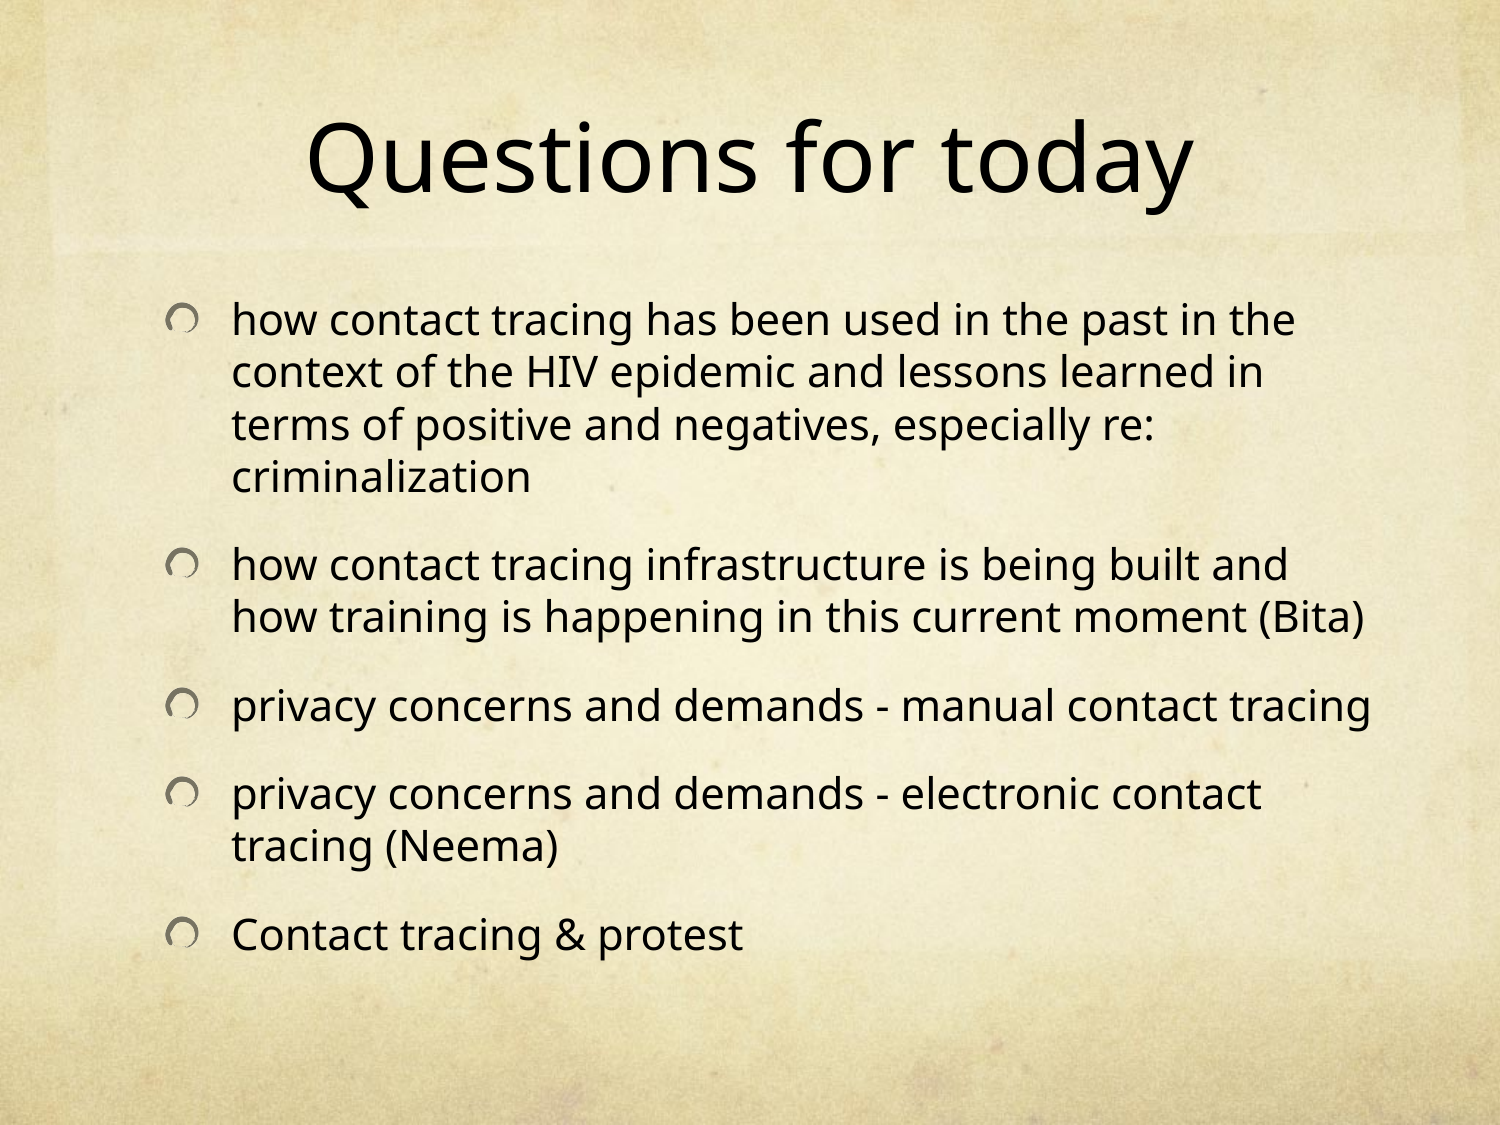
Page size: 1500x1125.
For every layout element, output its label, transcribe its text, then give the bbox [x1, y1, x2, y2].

picture [0, 0, 1500, 1125]
title Questions for today [150, 82, 1350, 225]
list how contact tracing has been used in the past in the context of the HIV epidemic and lessons learned in terms of positive and negatives, especially re: criminalization how contact tracing infrastructure is being built and how training is happening in this current moment (Bita) privacy concerns and demands - manual contact tracing privacy concerns and demands - electronic contact tracing (Neema) Contact tracing & protest [150, 284, 1398, 1027]
